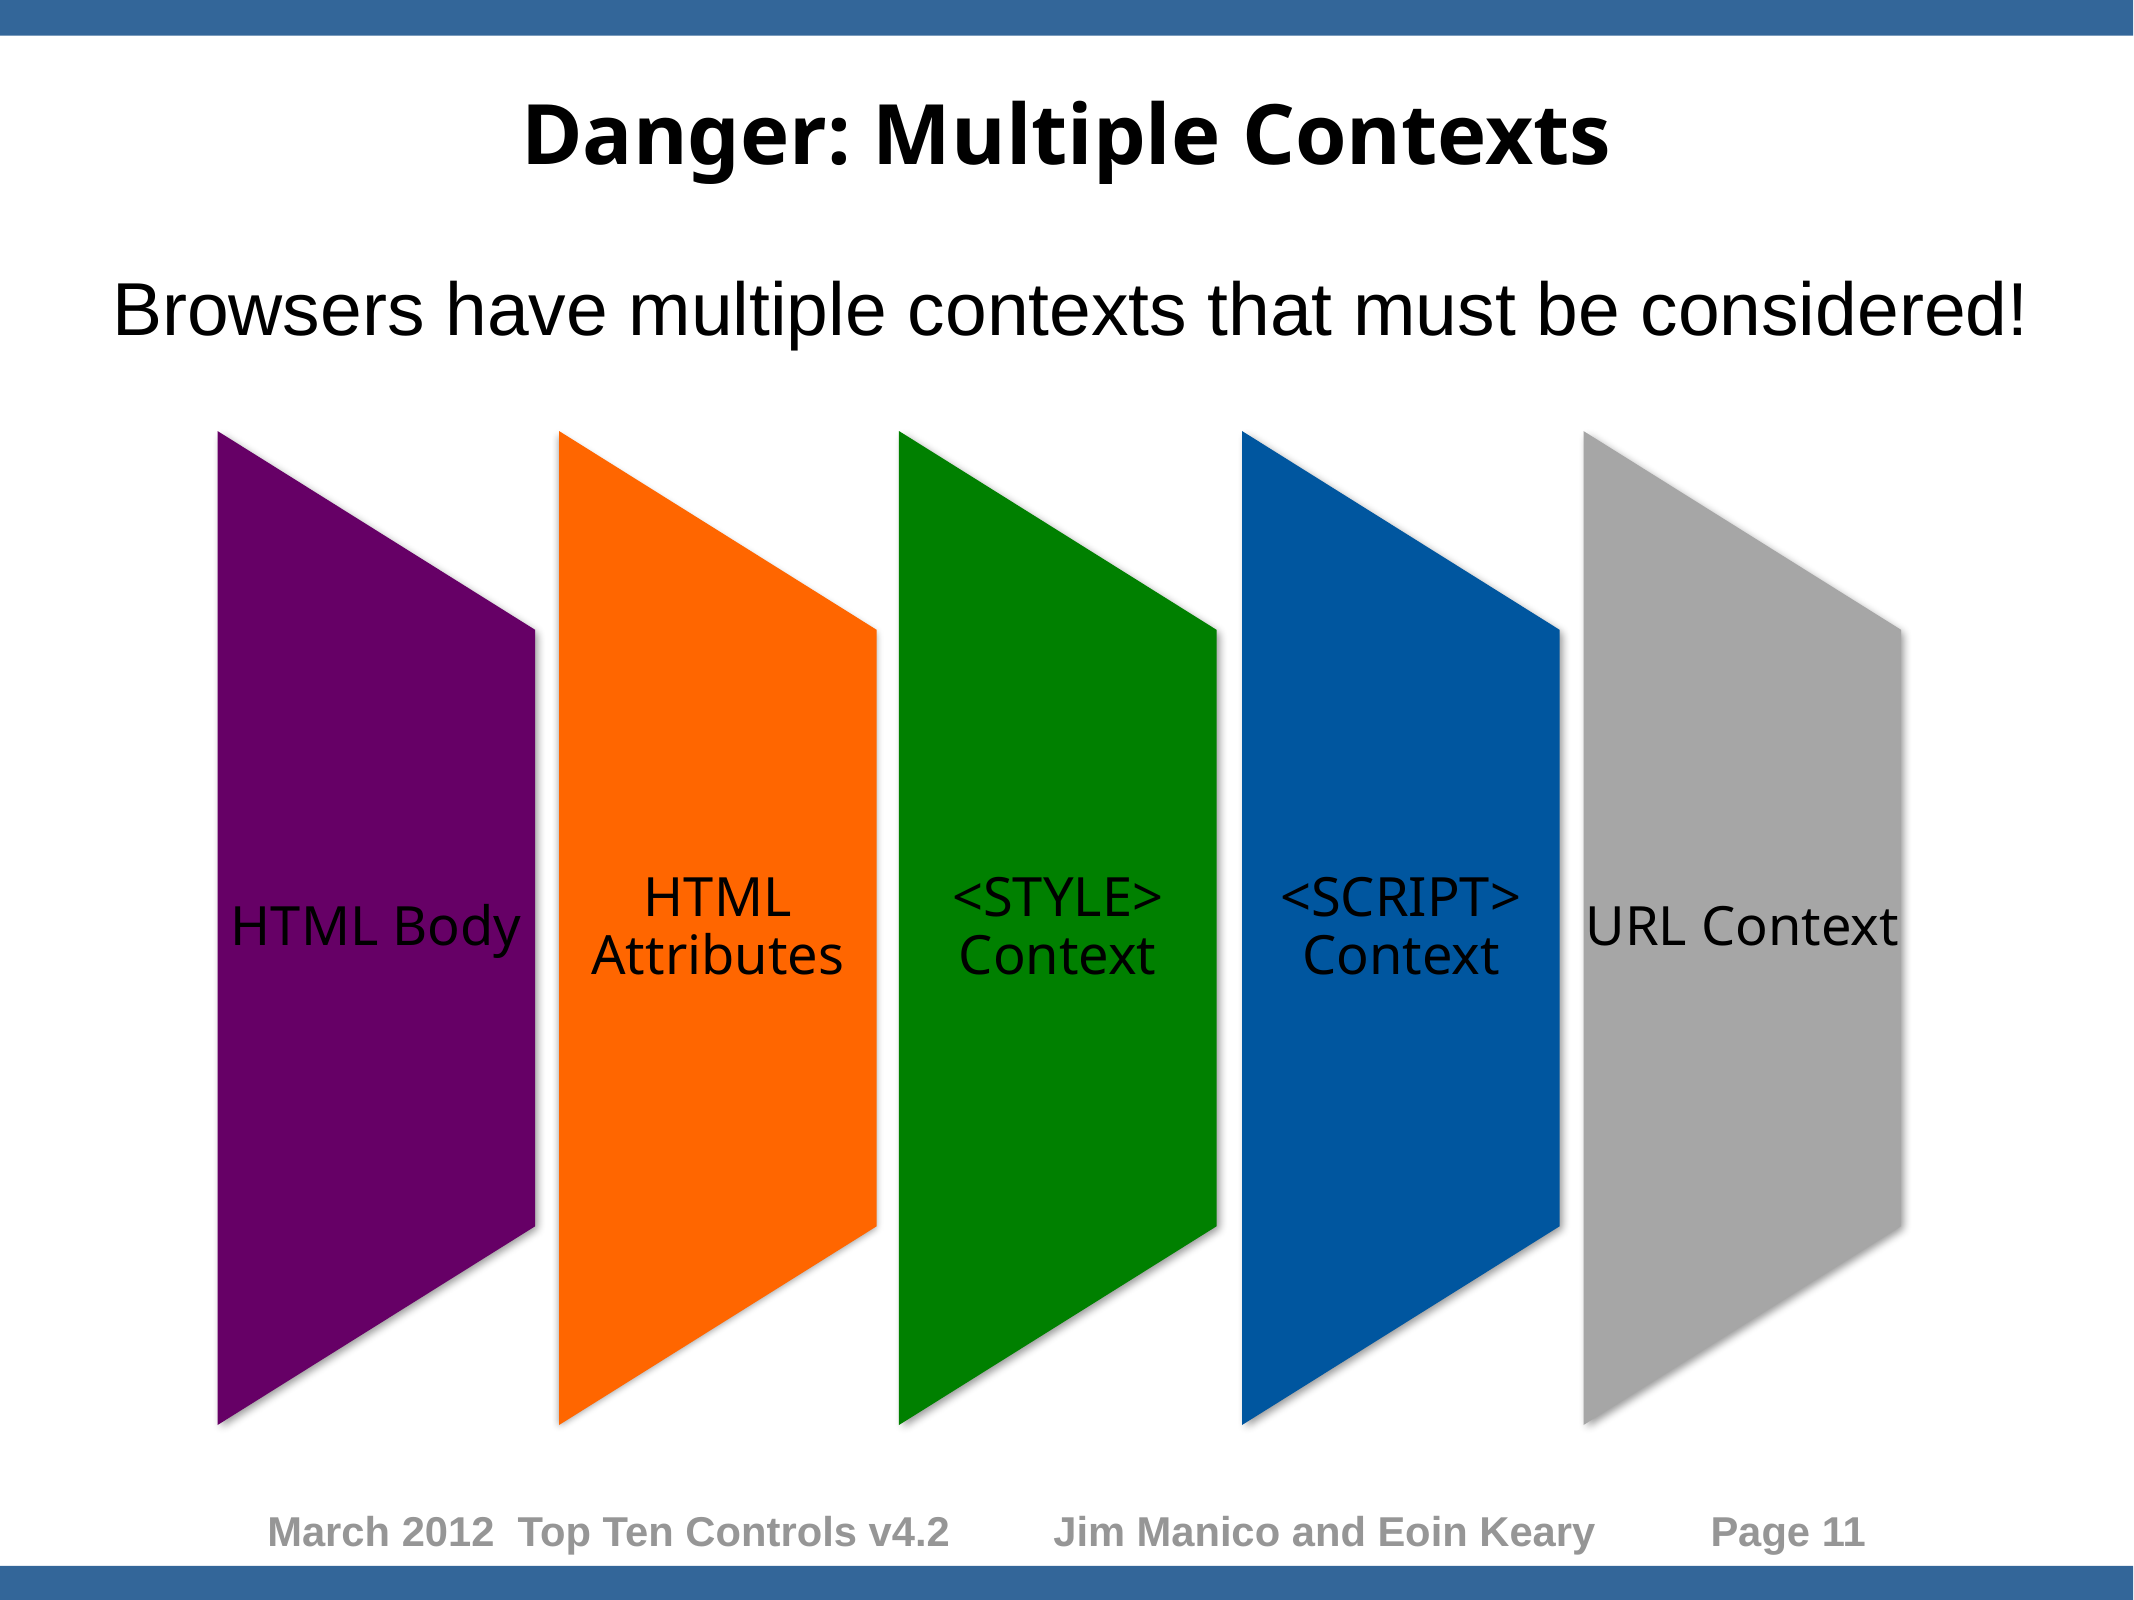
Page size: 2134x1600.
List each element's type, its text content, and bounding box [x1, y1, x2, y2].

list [216, 430, 1903, 1426]
title Danger: Multiple Contexts [0, 62, 2134, 200]
text_box Browsers have multiple contexts that must be considered! [90, 249, 2072, 362]
